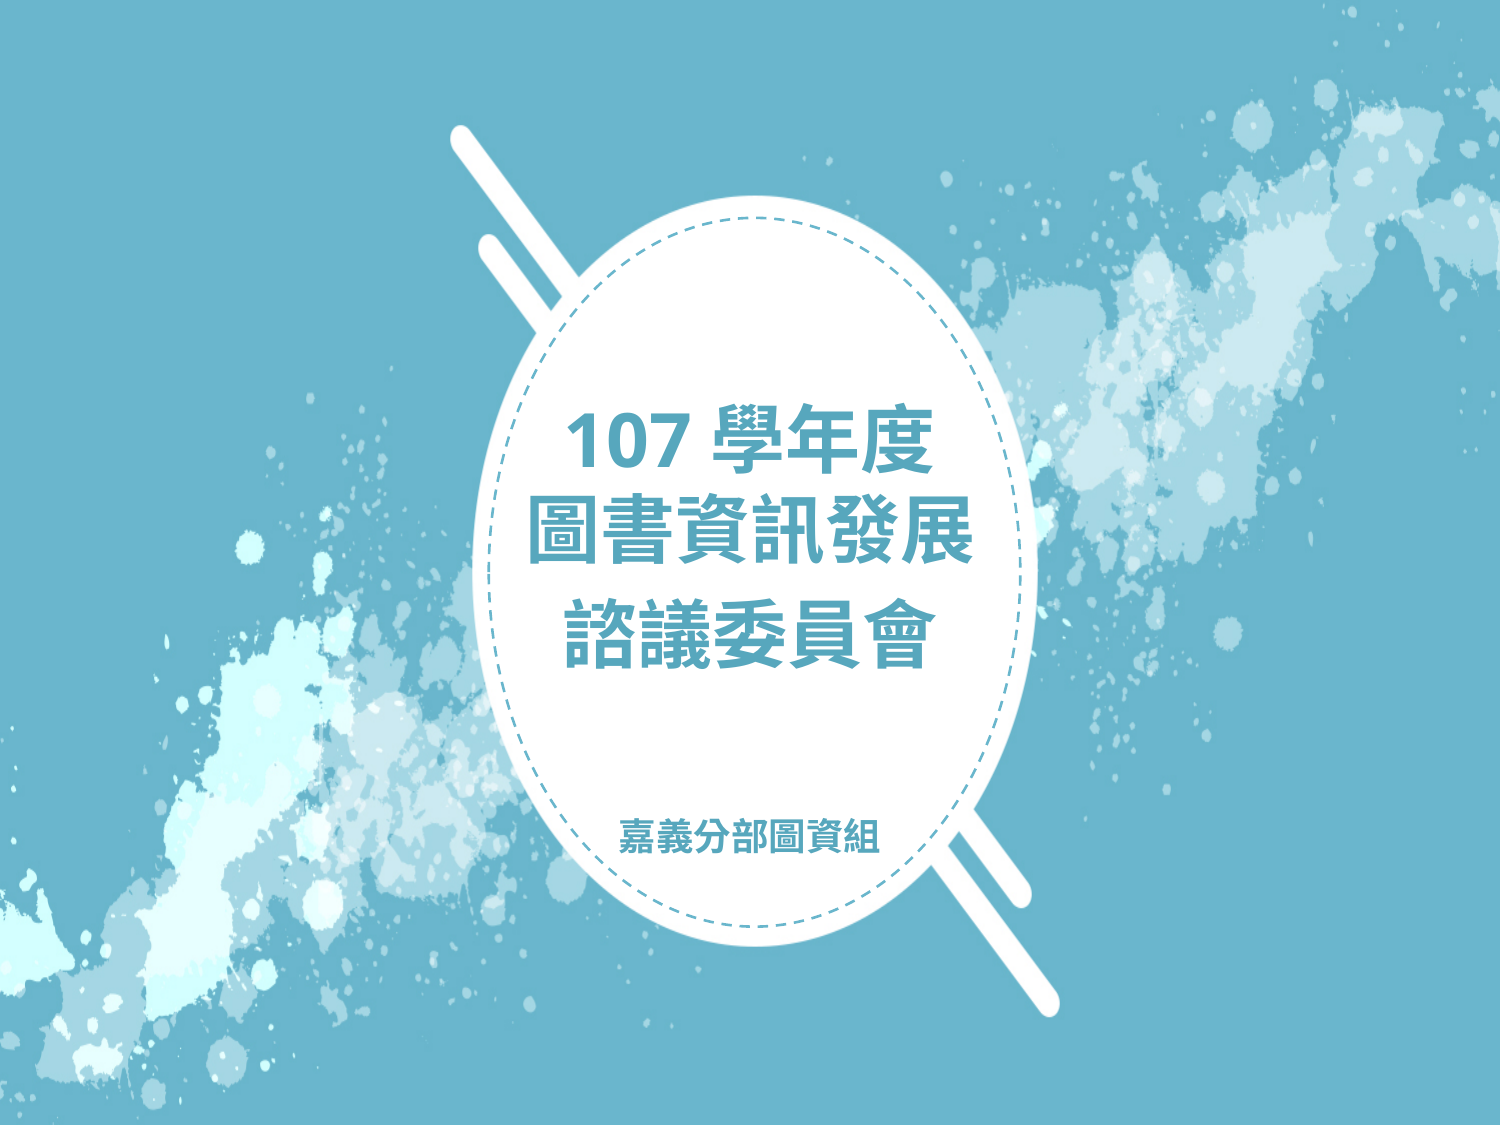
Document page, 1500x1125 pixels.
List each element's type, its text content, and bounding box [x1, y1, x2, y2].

picture [0, 0, 1500, 1125]
list 嘉義分部圖資組 [472, 783, 1028, 889]
list 107學年度 圖書資訊發展 諮議委員會 [472, 420, 1028, 650]
